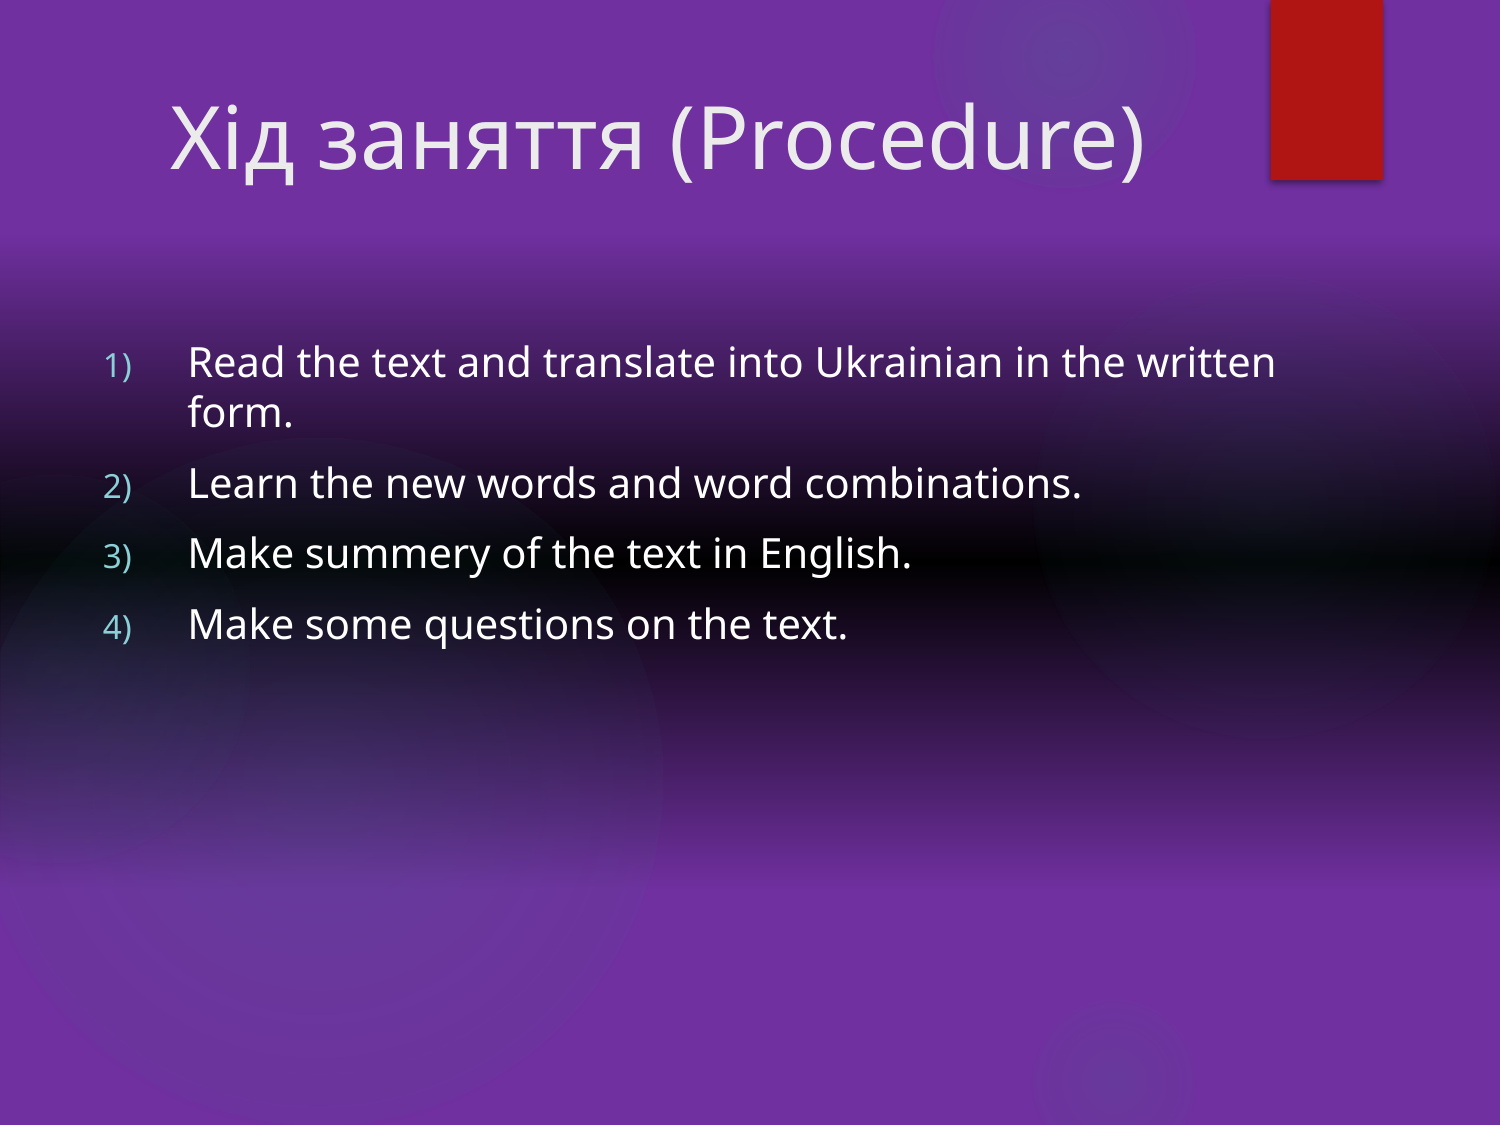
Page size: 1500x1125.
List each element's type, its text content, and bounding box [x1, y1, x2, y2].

title Хід заняття (Procedure) [79, 74, 1237, 304]
list Read the text and translate into Ukrainian in the written form. Learn the new words and word combinations. Make summery of the text in English. Make some questions on the text. [82, 328, 1307, 1071]
